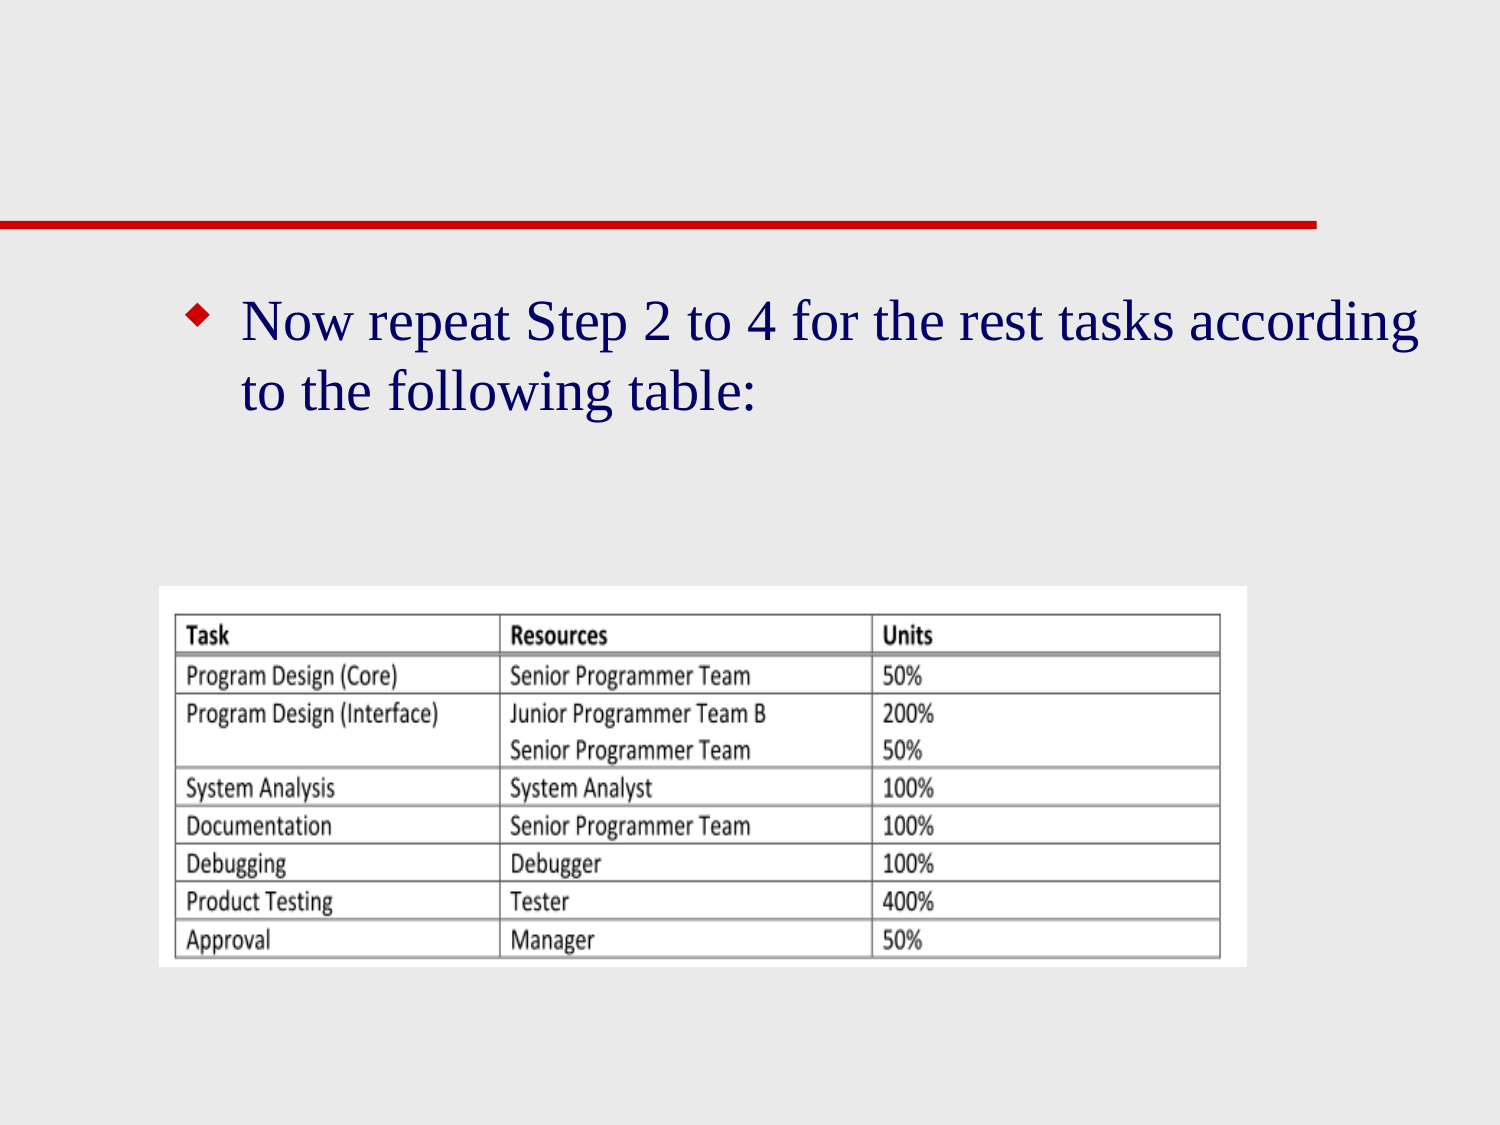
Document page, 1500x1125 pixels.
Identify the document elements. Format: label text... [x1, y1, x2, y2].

picture [159, 585, 1247, 968]
list Now repeat Step 2 to 4 for the rest tasks according to the following table: [169, 274, 1438, 951]
